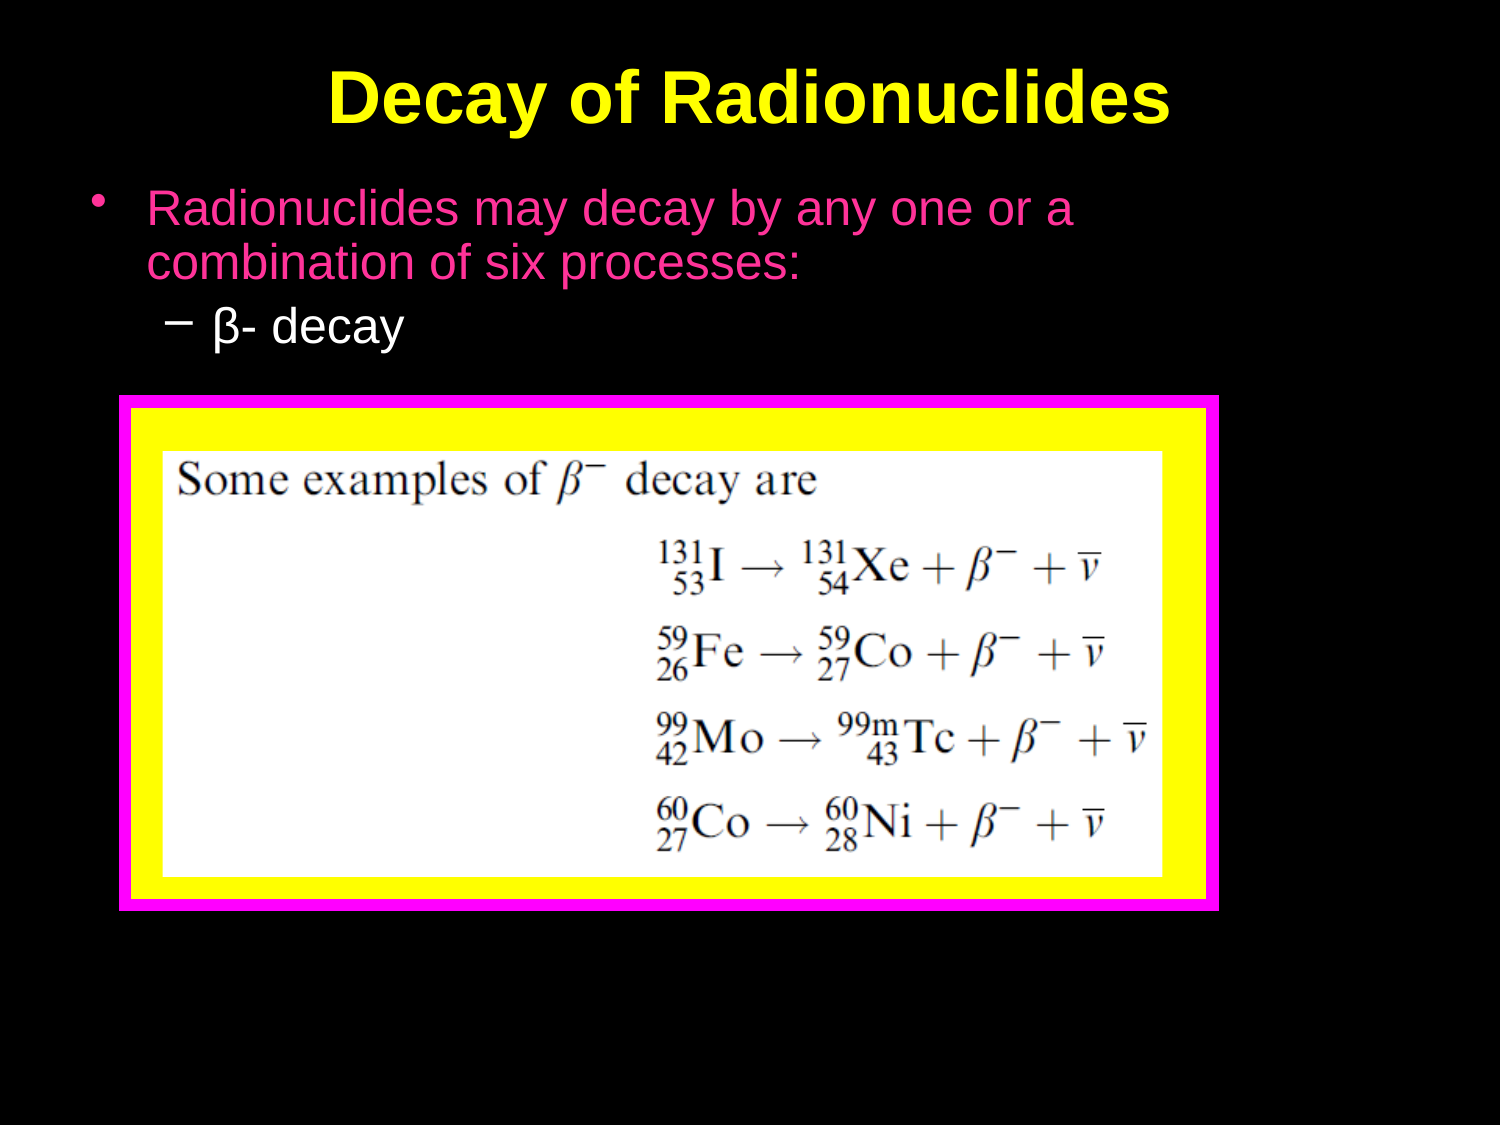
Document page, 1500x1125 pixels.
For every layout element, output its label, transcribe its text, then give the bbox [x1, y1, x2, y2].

picture [162, 451, 1163, 877]
title Decay of Radionuclides [112, 0, 1388, 188]
text_box [125, 401, 1213, 906]
list Radionuclides may decay by any one or a combination of six processes: β- decay [74, 174, 1351, 438]
